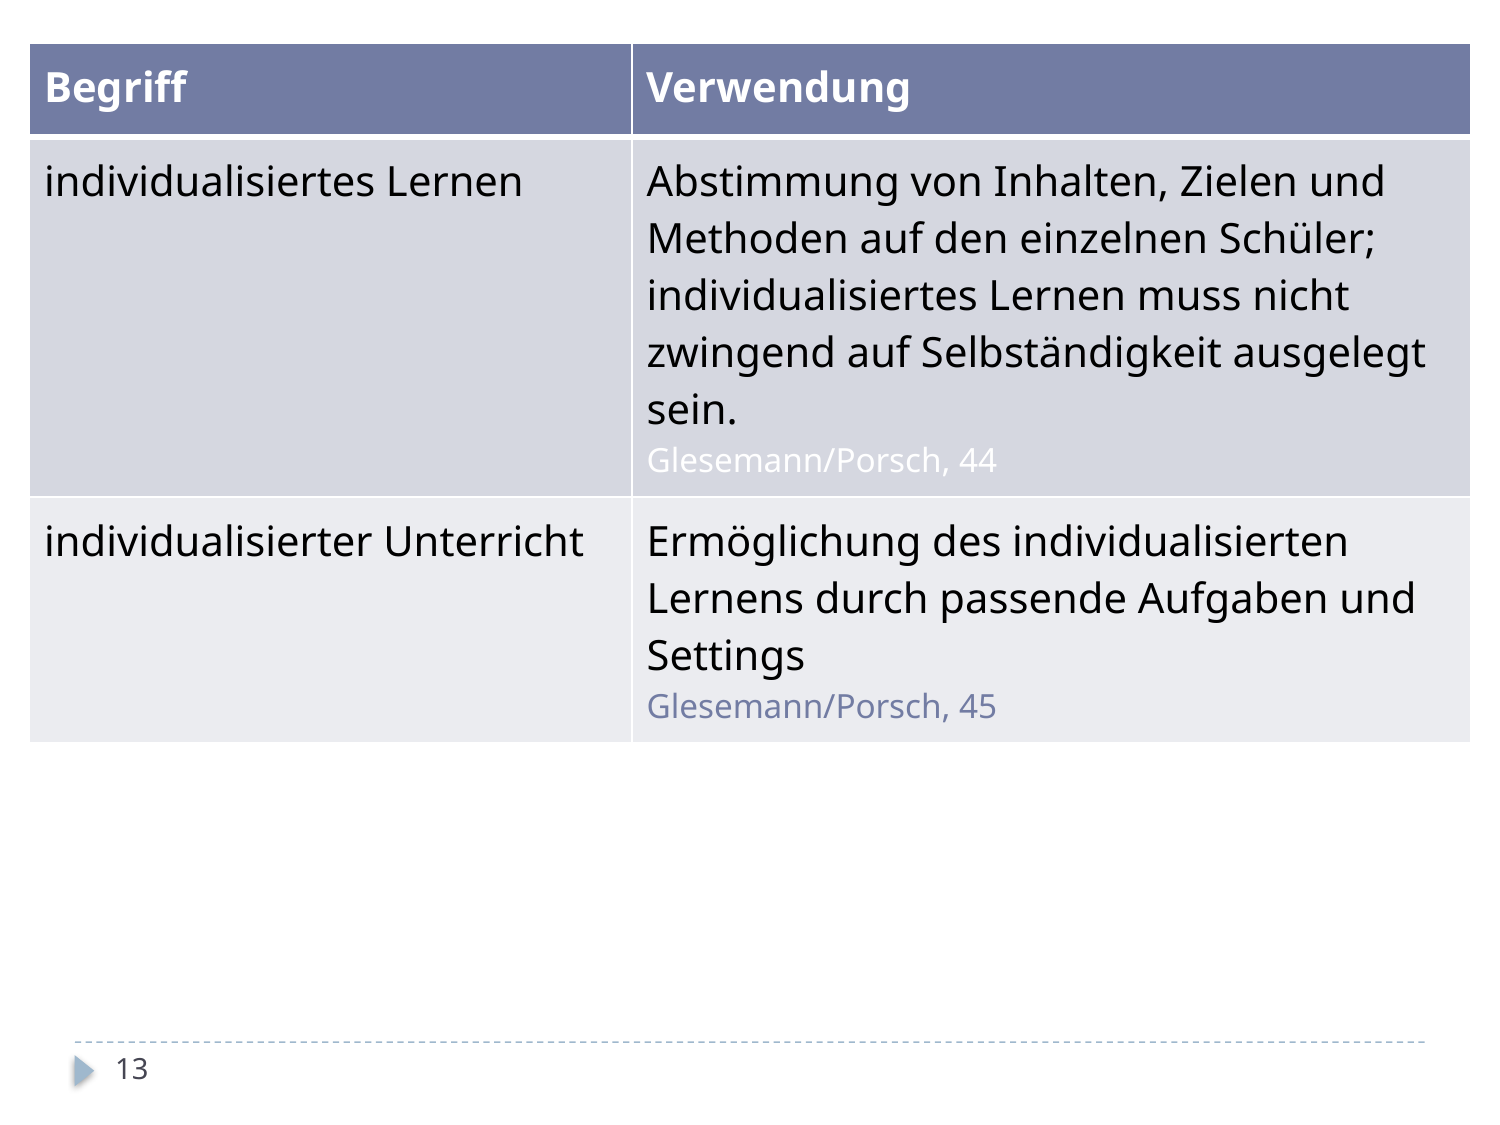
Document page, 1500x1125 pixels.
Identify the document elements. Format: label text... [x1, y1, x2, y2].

table_cell Ermöglichung des individualisierten Lernens durch passende Aufgaben und Settings Glesemann/Porsch, 45 [633, 498, 1470, 742]
table_header Begriff [30, 44, 631, 134]
table_cell individualisiertes Lernen [30, 140, 631, 496]
table_header Verwendung [633, 44, 1470, 134]
slide_number 13 [100, 1042, 426, 1103]
table_cell Abstimmung von Inhalten, Zielen und Methoden auf den einzelnen Schüler; individualisiertes Lernen muss nicht zwingend auf Selbständigkeit ausgelegt sein. Glesemann/Porsch, 44 [633, 140, 1470, 496]
table_cell individualisierter Unterricht [30, 498, 631, 742]
